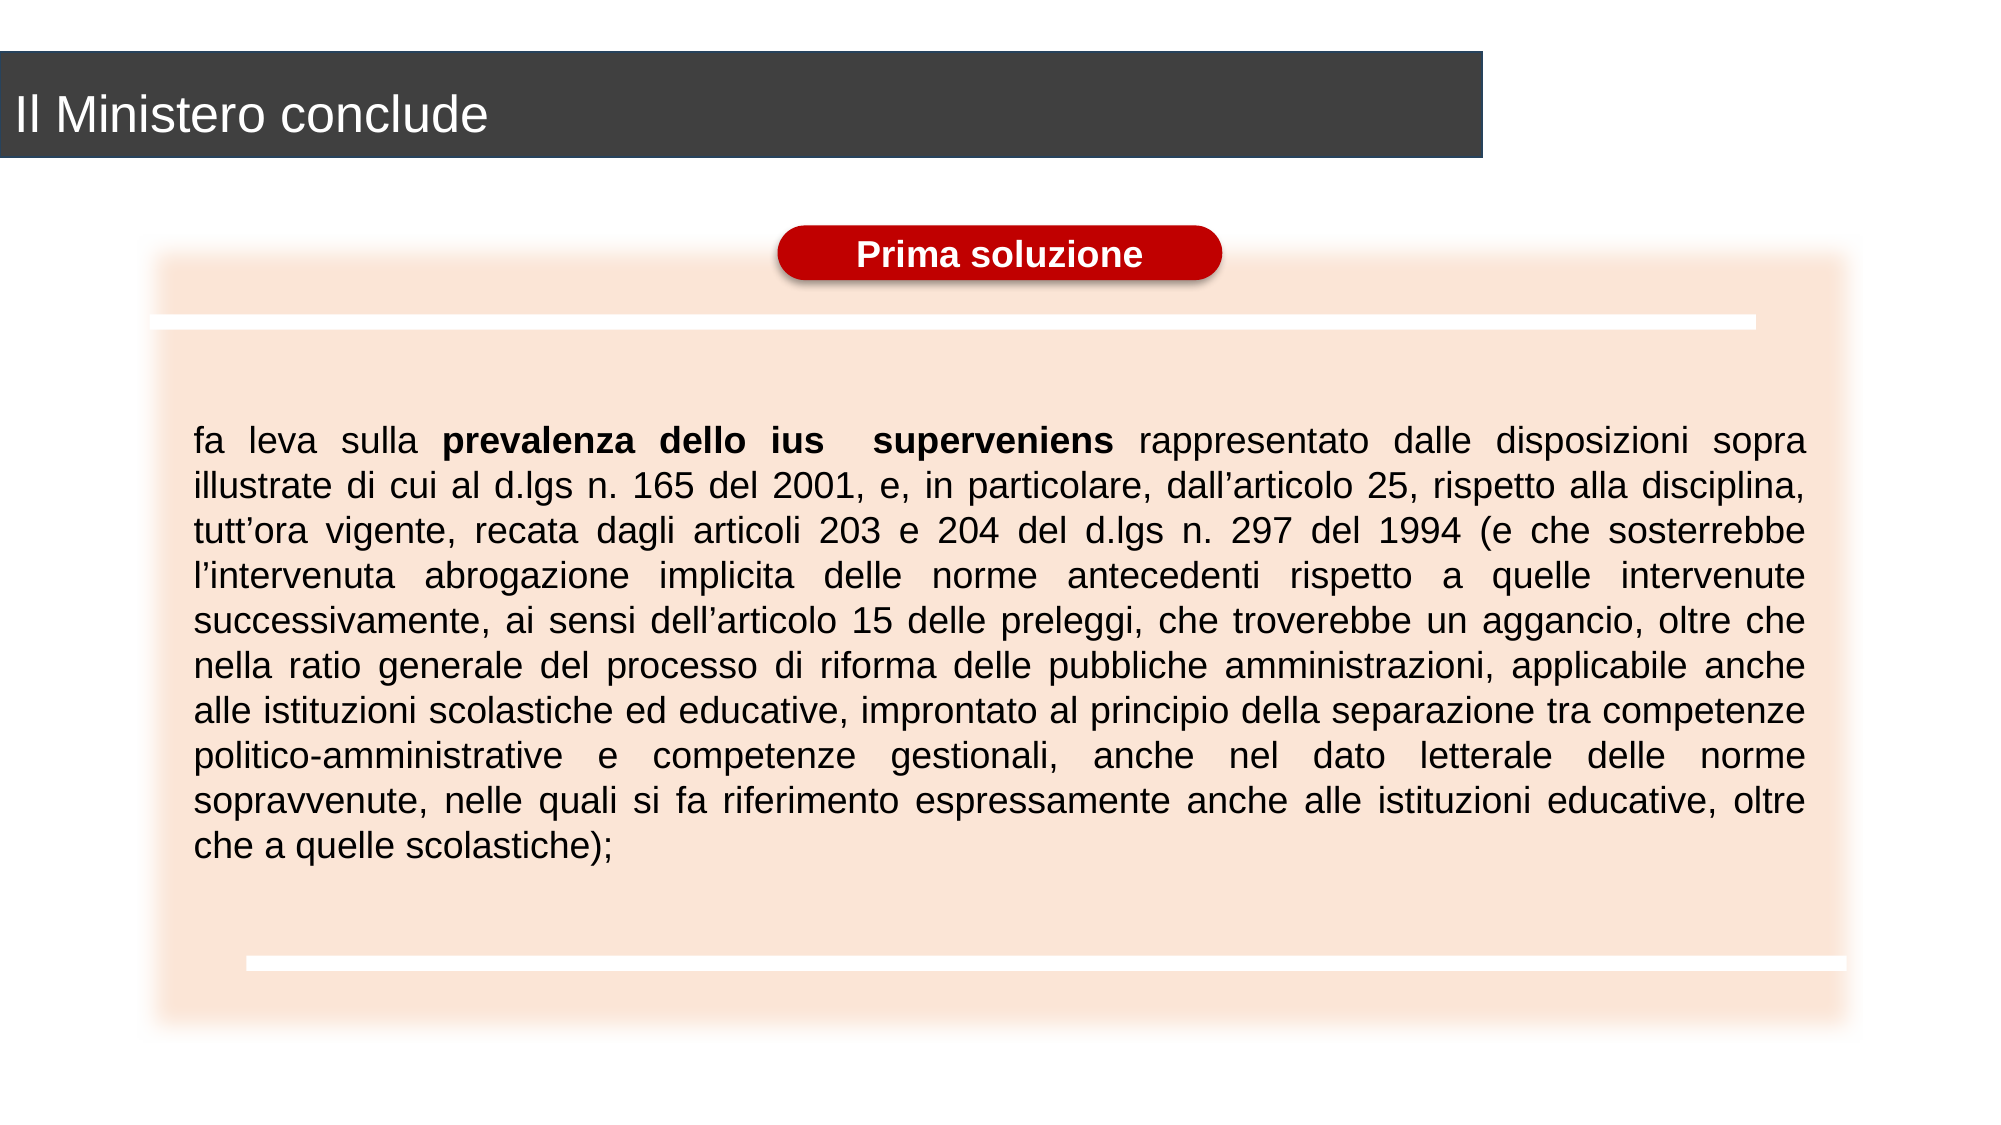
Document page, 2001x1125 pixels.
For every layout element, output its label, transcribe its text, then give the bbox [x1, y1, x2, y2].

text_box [137, 234, 1863, 1043]
text_box [0, 130, 1483, 158]
text_box [0, 51, 1483, 79]
text_box Il Ministero conclude [0, 79, 1483, 130]
text_box Prima soluzione [783, 224, 1217, 234]
